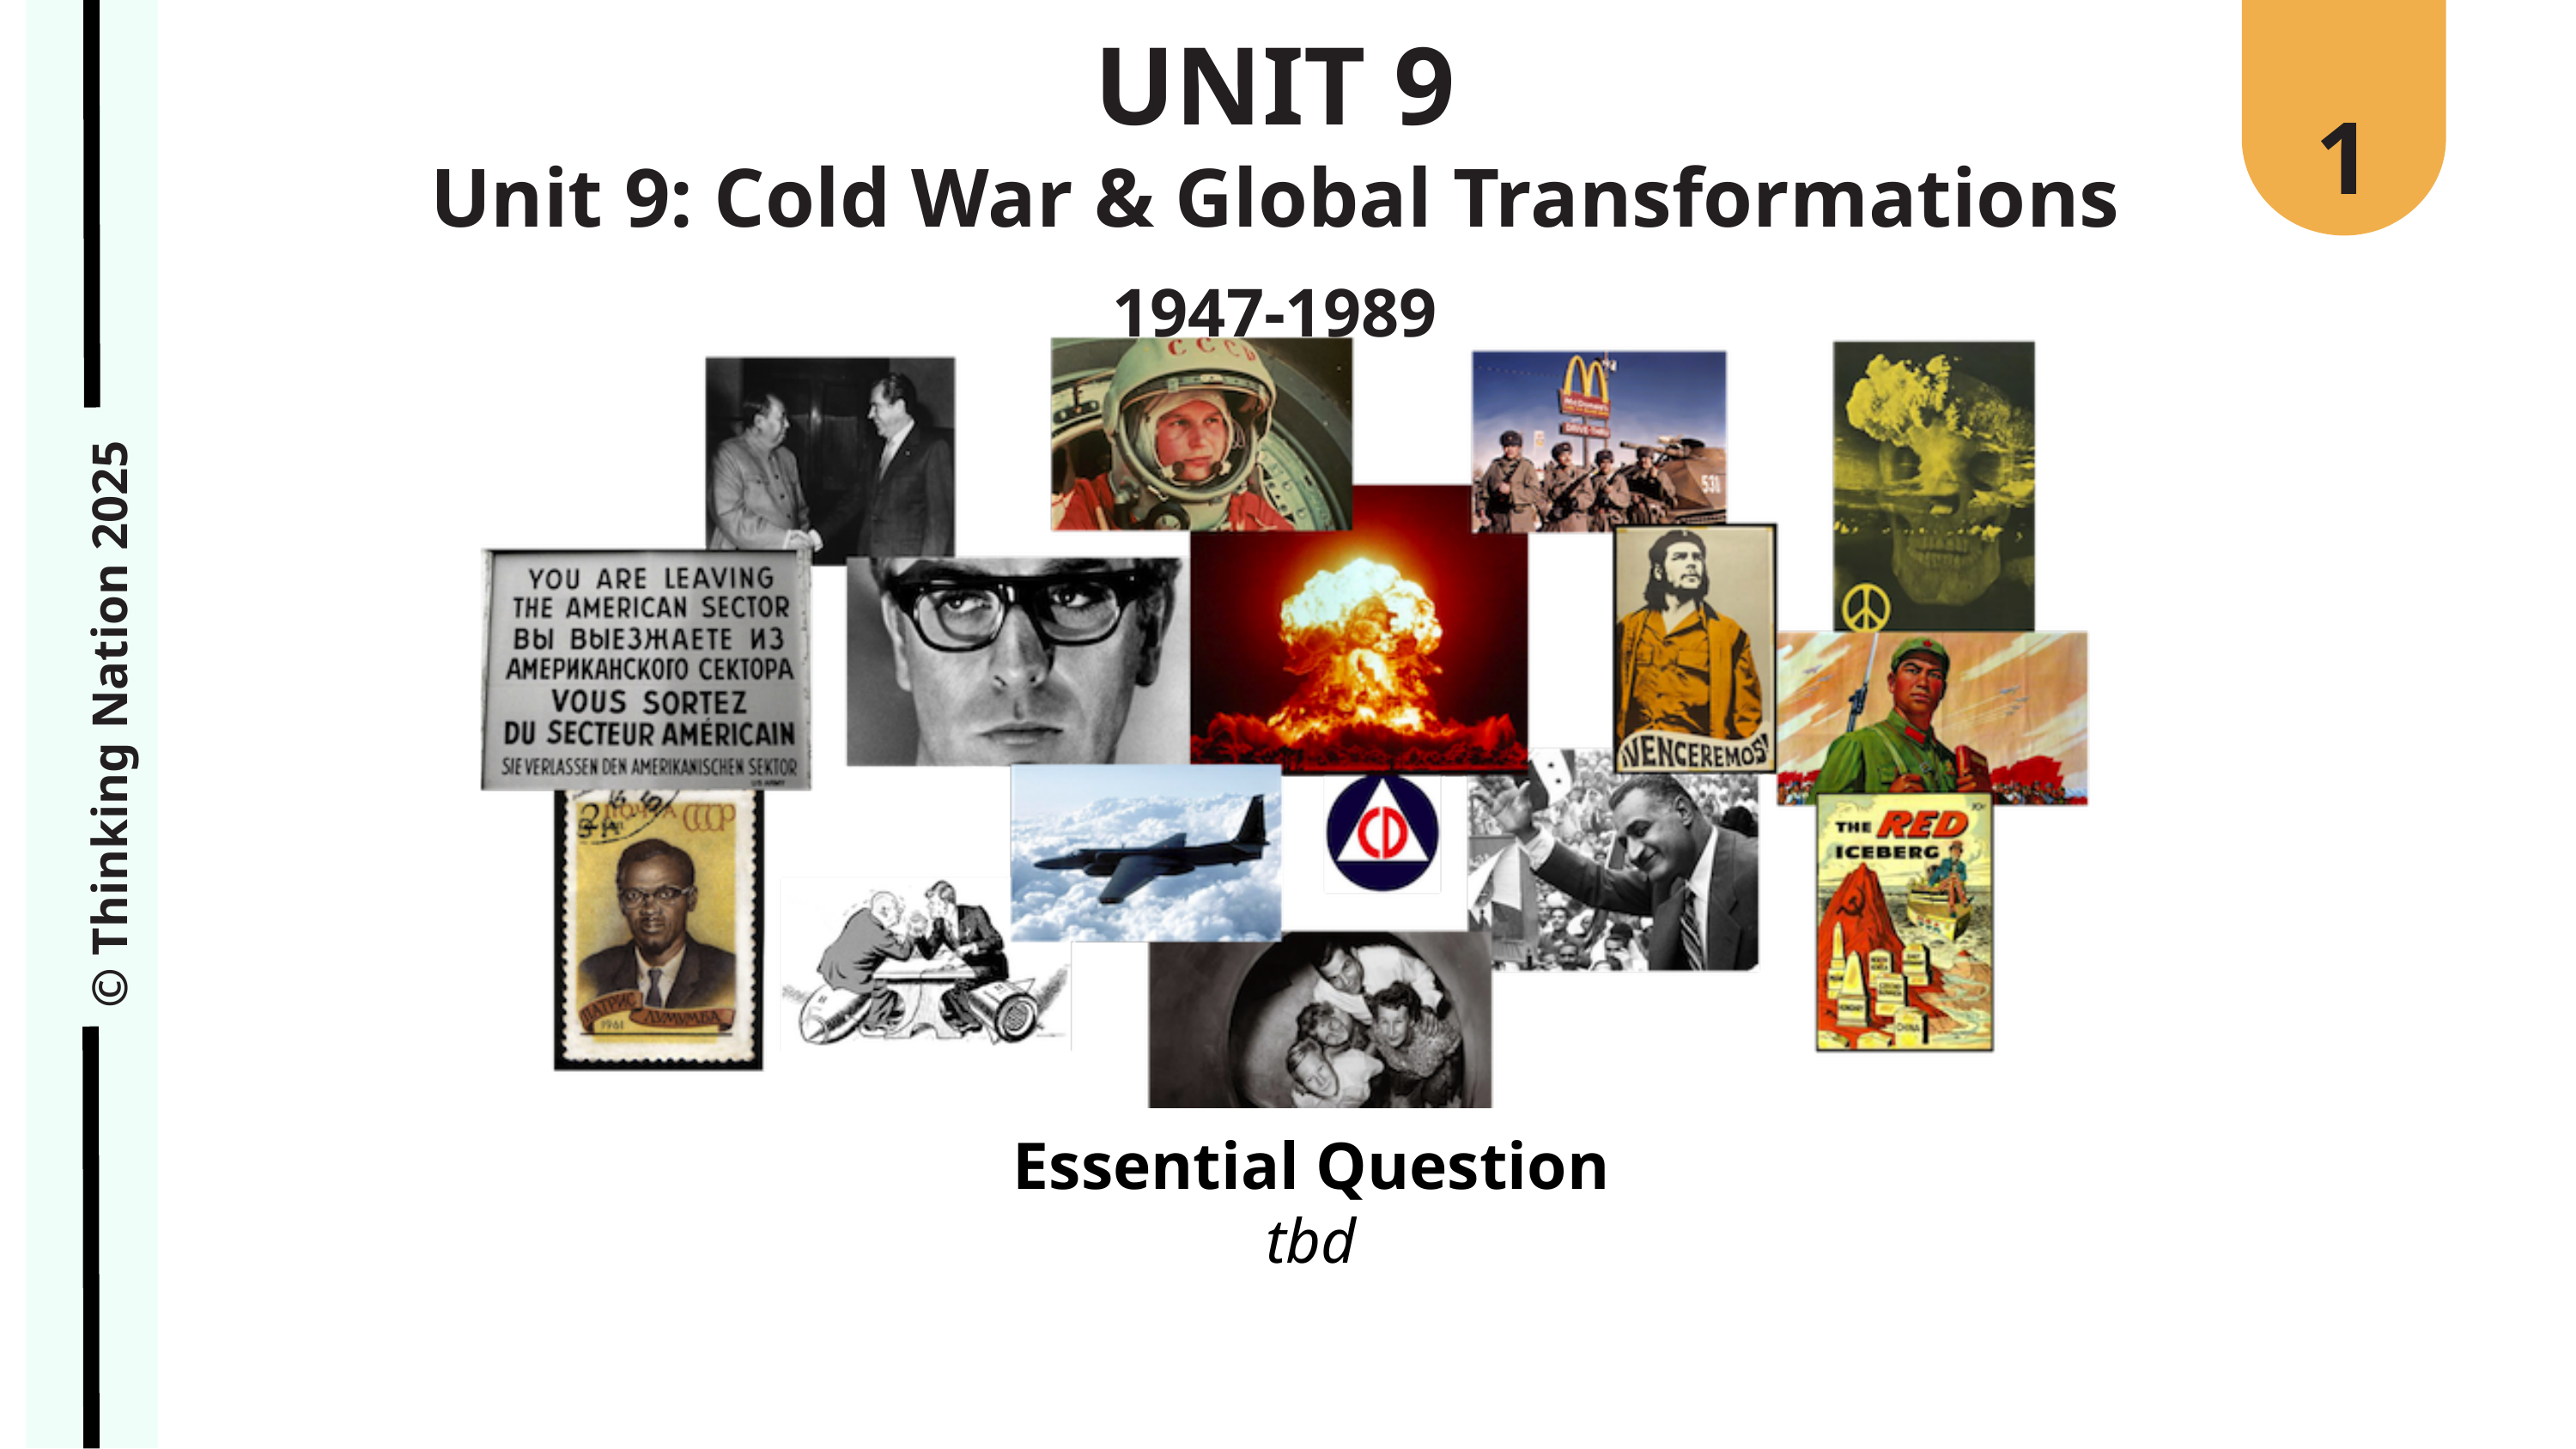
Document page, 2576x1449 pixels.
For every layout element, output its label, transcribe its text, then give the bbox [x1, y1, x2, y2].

text_box UNIT 9 Unit 9: Cold War & Global Transformations [397, 17, 2154, 372]
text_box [26, 0, 159, 1449]
text_box Essential Question tbd [276, 1125, 2348, 1383]
picture [480, 336, 2096, 1108]
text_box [2233, 0, 2455, 236]
text_box 1947-1989 [804, 239, 1747, 334]
